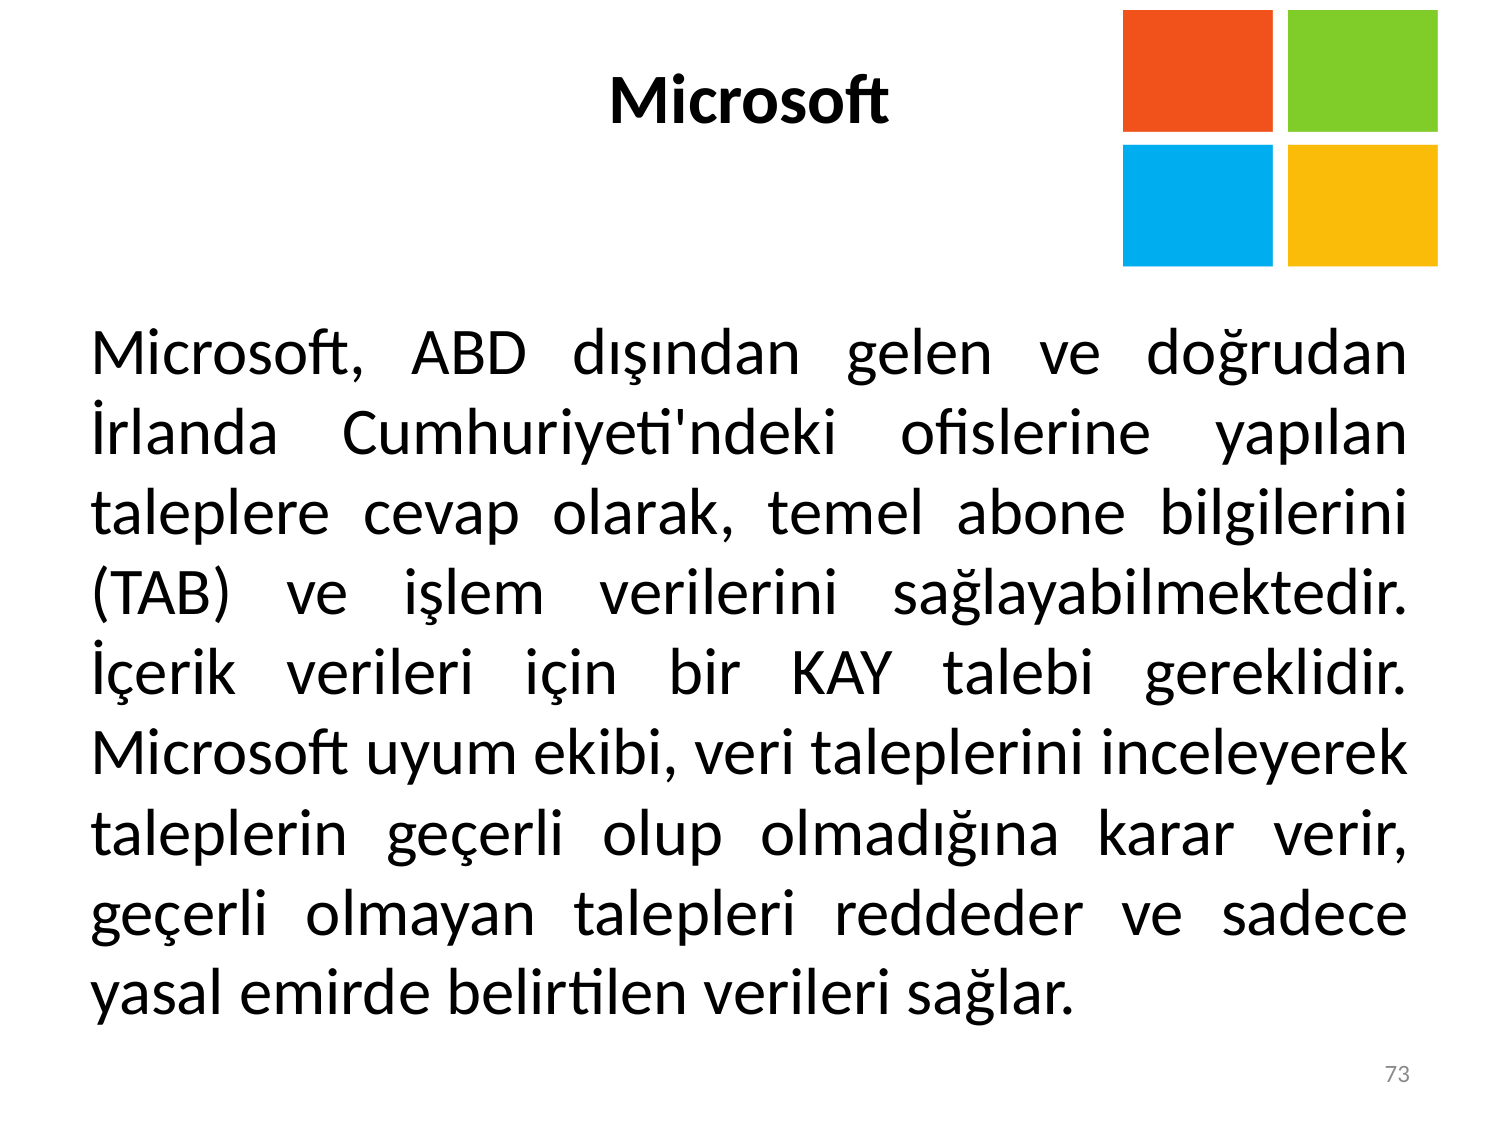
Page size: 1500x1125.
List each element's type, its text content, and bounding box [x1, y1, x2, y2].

picture [688, 0, 1500, 499]
list Microsoft, ABD dışından gelen ve doğrudan İrlanda Cumhuriyeti'ndeki ofislerine yapılan taleplere cevap olarak, temel abone bilgilerini (TAB) ve işlem verilerini sağlayabilmektedir. İçerik verileri için bir KAY talebi gereklidir. Microsoft uyum ekibi, veri taleplerini inceleyerek taleplerin geçerli olup olmadığına karar verir, geçerli olmayan talepleri reddeder ve sadece yasal emirde belirtilen verileri sağlar. [75, 300, 1425, 1043]
title Microsoft [75, 45, 683, 233]
slide_number 73 [1074, 1042, 1425, 1103]
